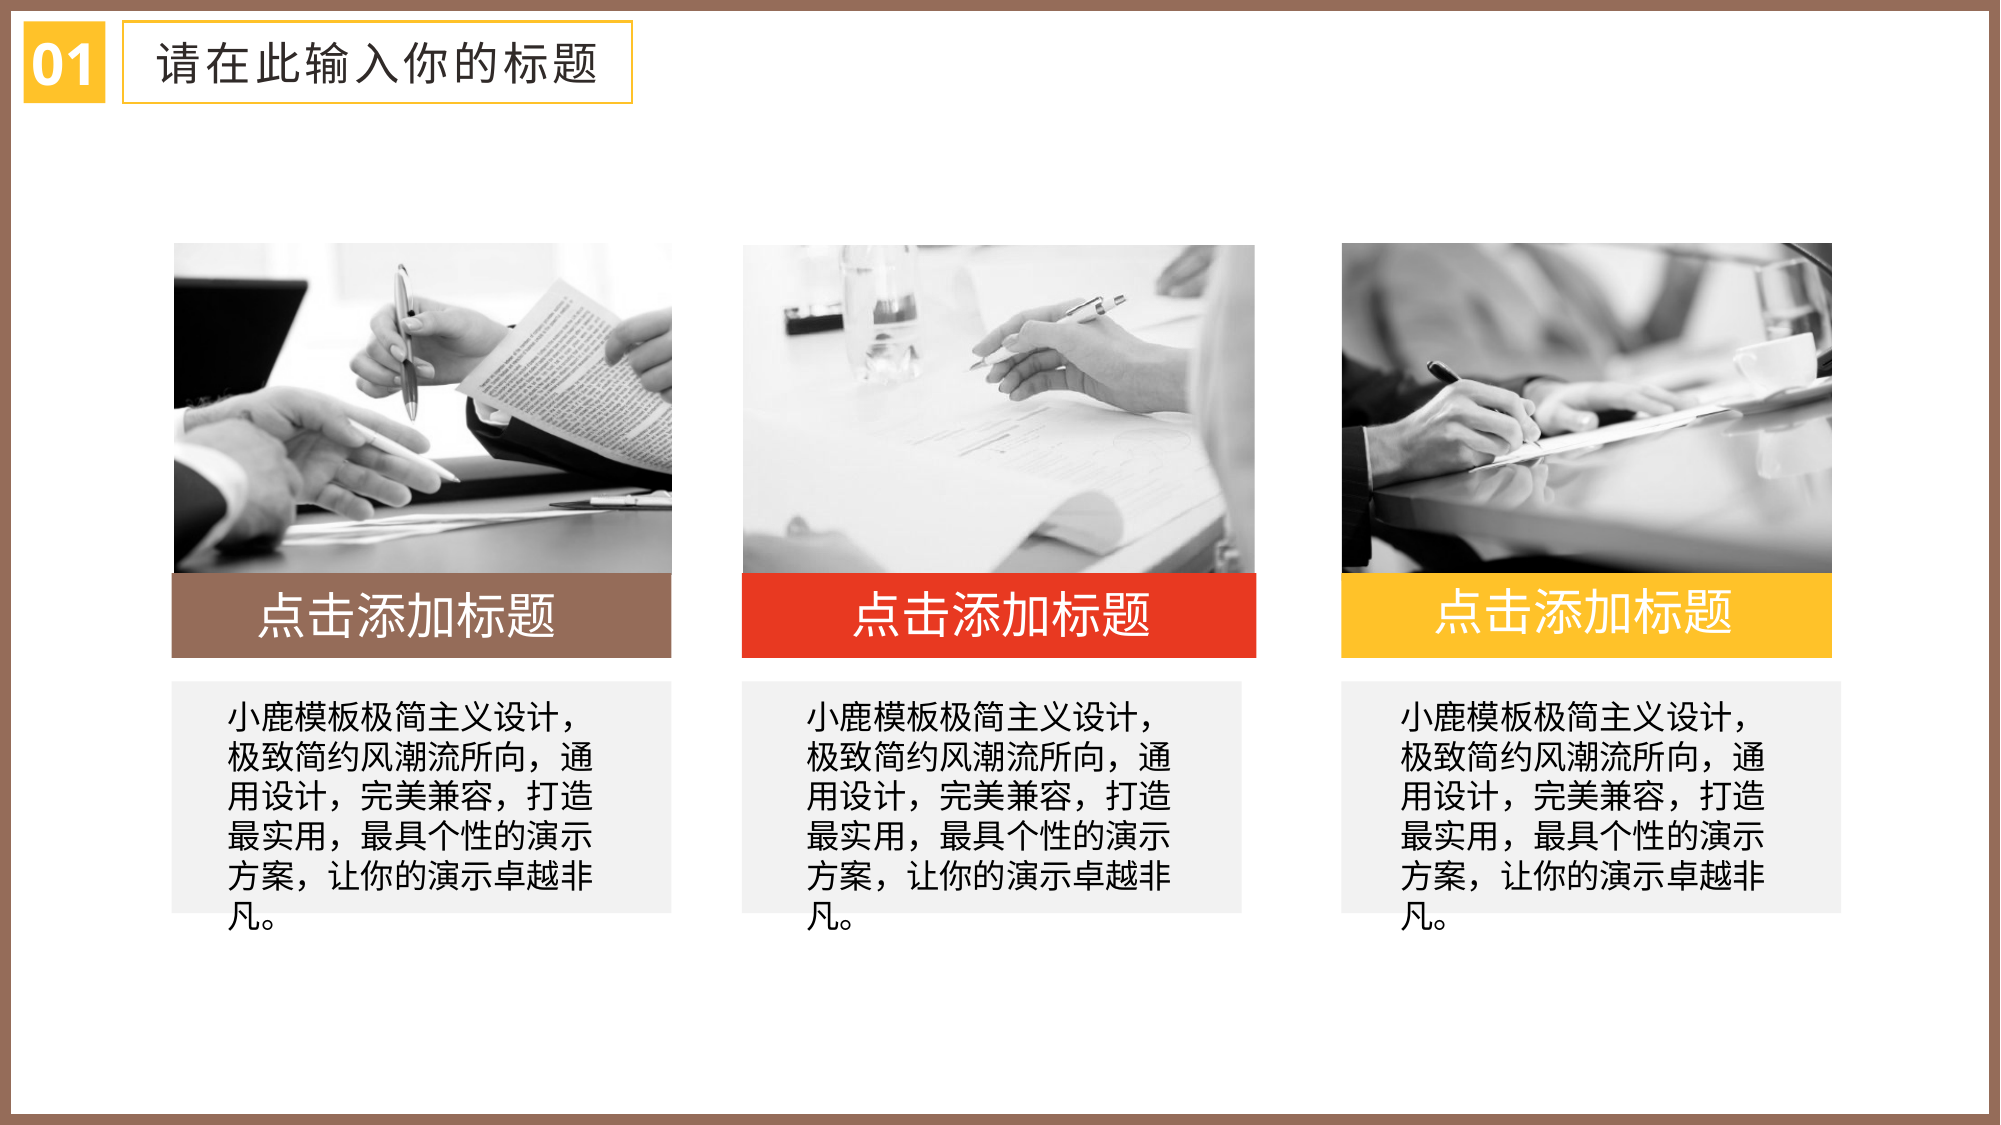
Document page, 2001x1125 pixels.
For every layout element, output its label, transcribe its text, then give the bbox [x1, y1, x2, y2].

text_box [741, 572, 1257, 659]
text_box 小鹿模板极简主义设计，极致简约风潮流所向，通用设计，完美兼容，打造最实用，最具个性的演示方案，让你的演示卓越非凡。 [792, 688, 1204, 943]
text_box [1340, 680, 1842, 914]
text_box [741, 680, 1243, 914]
text_box 点击添加标题 [242, 577, 572, 652]
text_box [1340, 572, 1833, 659]
text_box [0, 0, 2000, 1125]
text_box [171, 572, 672, 659]
text_box 01 [23, 20, 106, 104]
text_box 小鹿模板极简主义设计，极致简约风潮流所向，通用设计，完美兼容，打造最实用，最具个性的演示方案，让你的演示卓越非凡。 [1385, 688, 1798, 943]
text_box 请在此输入你的标题 [122, 20, 633, 104]
text_box 点击添加标题 [836, 597, 1166, 651]
picture [174, 243, 672, 575]
picture [1341, 243, 1832, 581]
text_box 小鹿模板极简主义设计，极致简约风潮流所向，通用设计，完美兼容，打造最实用，最具个性的演示方案，让你的演示卓越非凡。 [213, 688, 625, 943]
picture [740, 245, 1255, 597]
text_box 点击添加标题 [1418, 581, 1749, 648]
text_box [171, 680, 672, 914]
